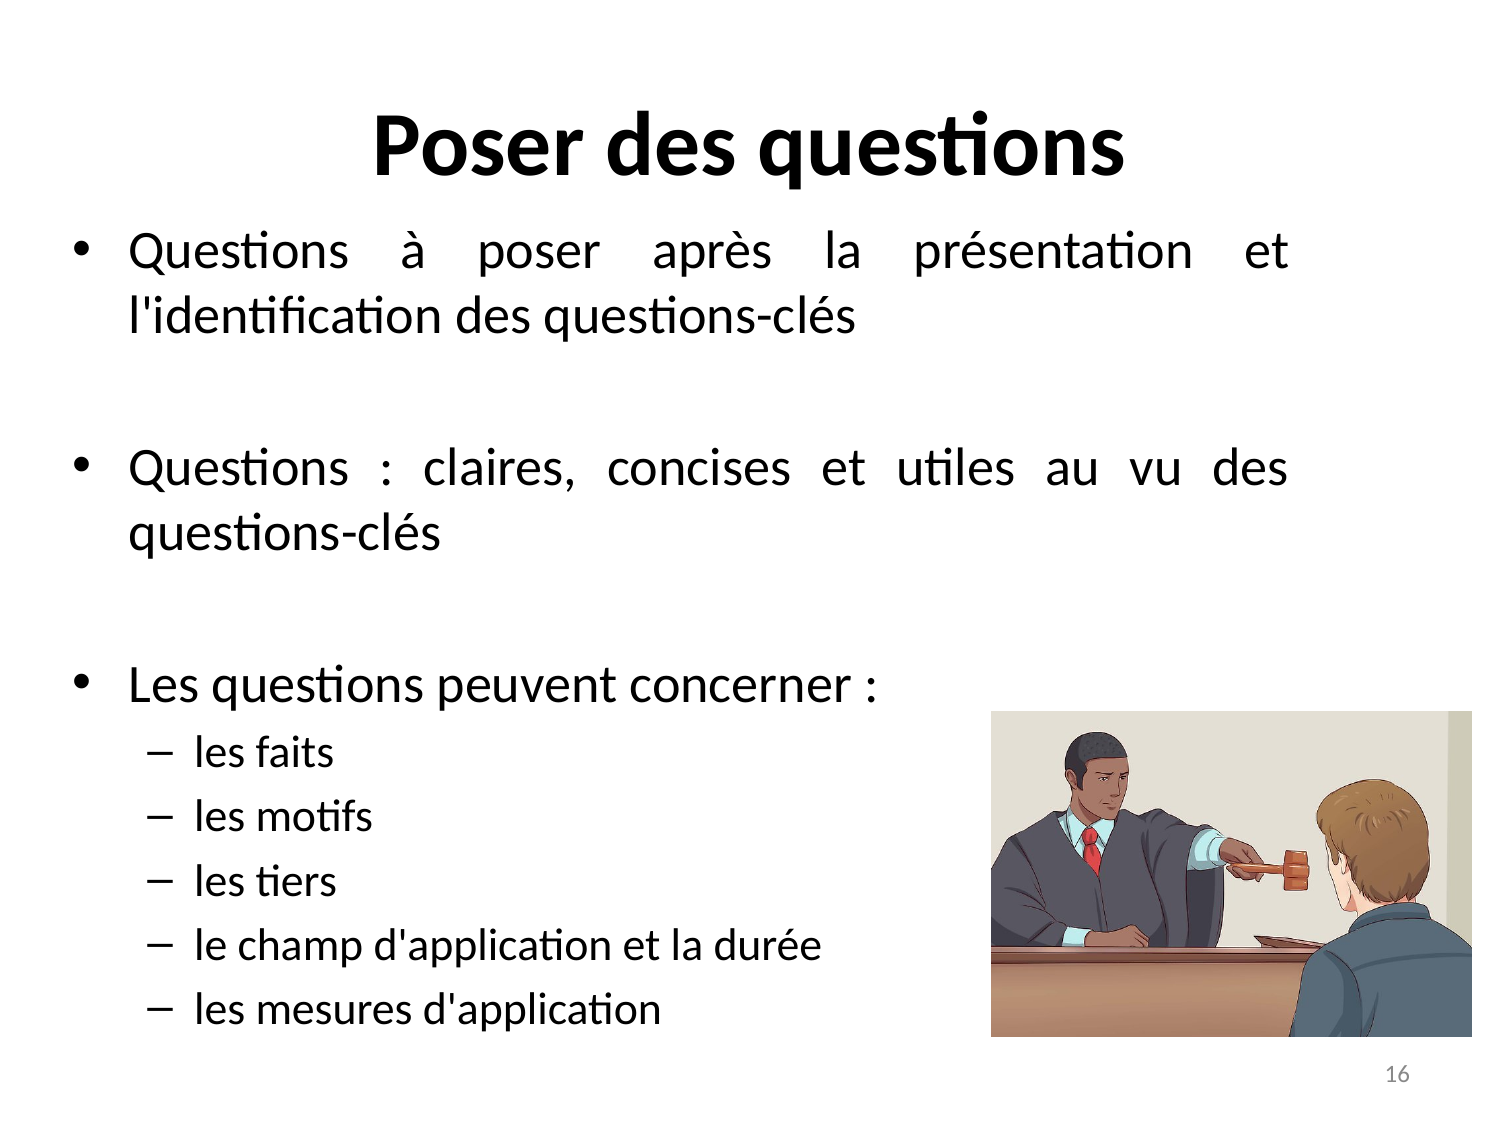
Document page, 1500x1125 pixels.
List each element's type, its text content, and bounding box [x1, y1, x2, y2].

slide_number 16 [1074, 1045, 1425, 1103]
text_box Questions à poser après la présentation et l'identification des questions-clés Questions : claires, concises et utiles au vu des questions-clés Les questions peuvent concerner : les faits les motifs les tiers le champ d'application et la durée les mesures d'application [57, 207, 1306, 1125]
title Poser des questions [75, 45, 1425, 233]
picture [990, 676, 1472, 1037]
